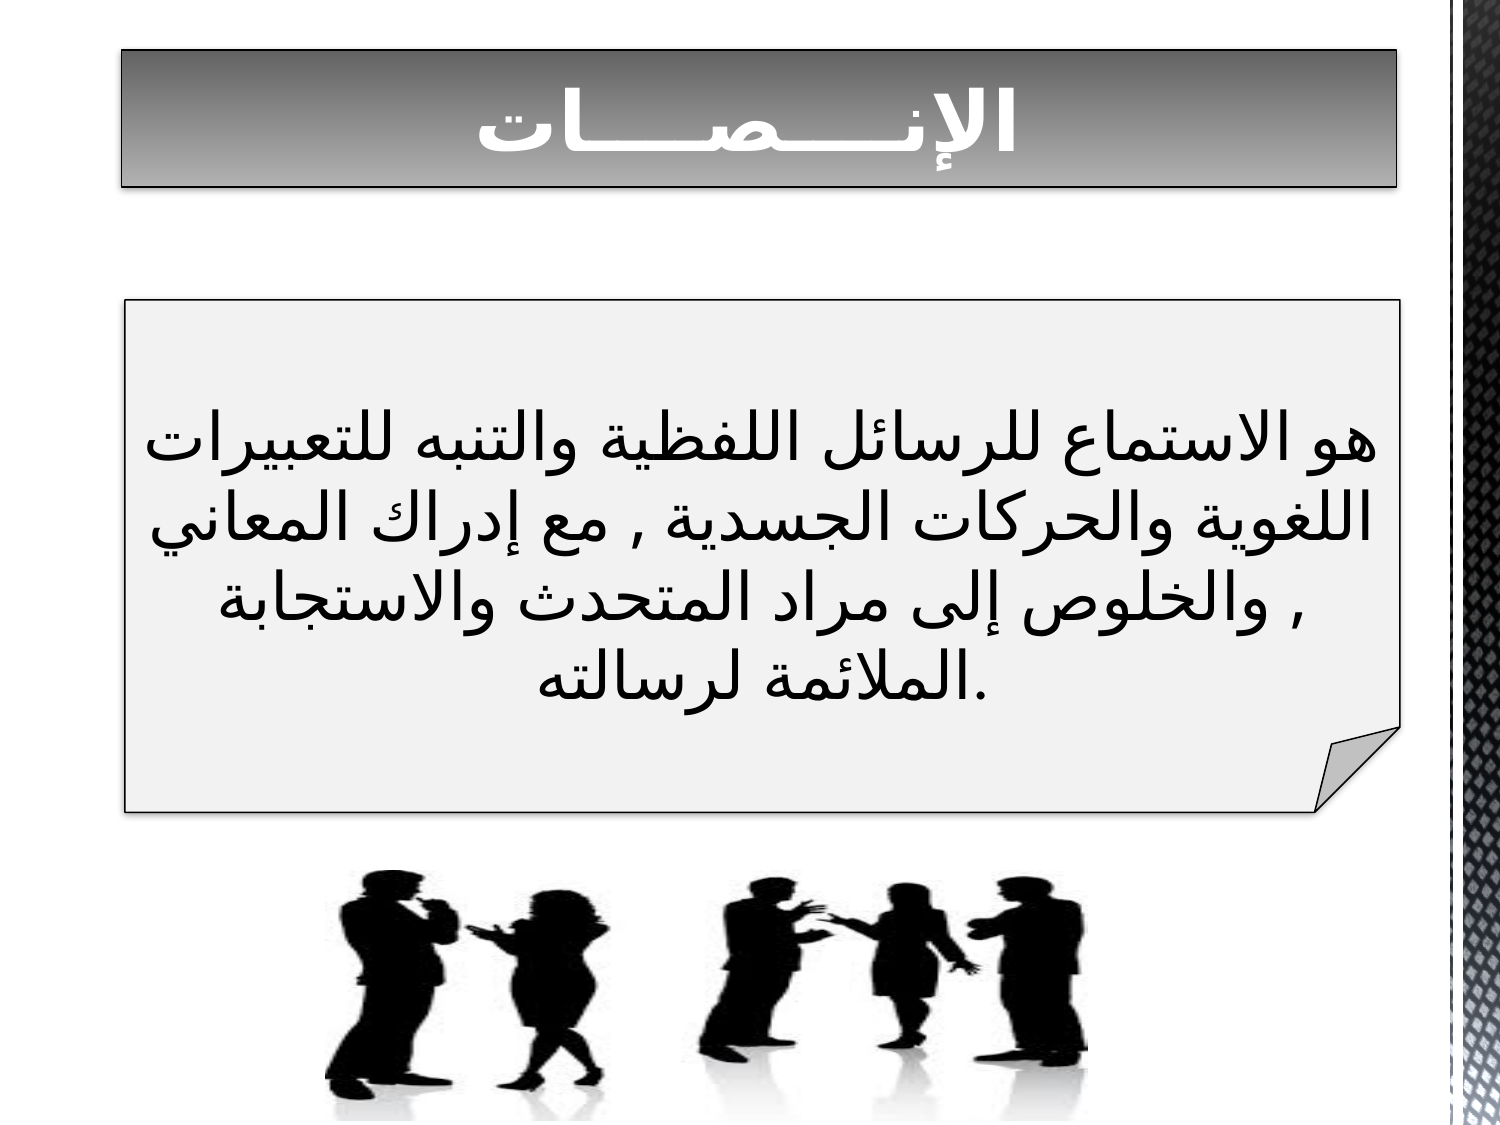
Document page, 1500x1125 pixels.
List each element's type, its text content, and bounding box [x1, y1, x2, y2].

title الإنــــصــــات [121, 49, 1397, 188]
picture [325, 870, 1089, 1122]
picture [1447, 0, 1500, 1125]
text_box هو الاستماع للرسائل اللفظية والتنبه للتعبيرات اللغوية والحركات الجسدية , مع إدراك المعاني , والخلوص إلى مراد المتحدث والاستجابة الملائمة لرسالته. [124, 299, 1401, 814]
